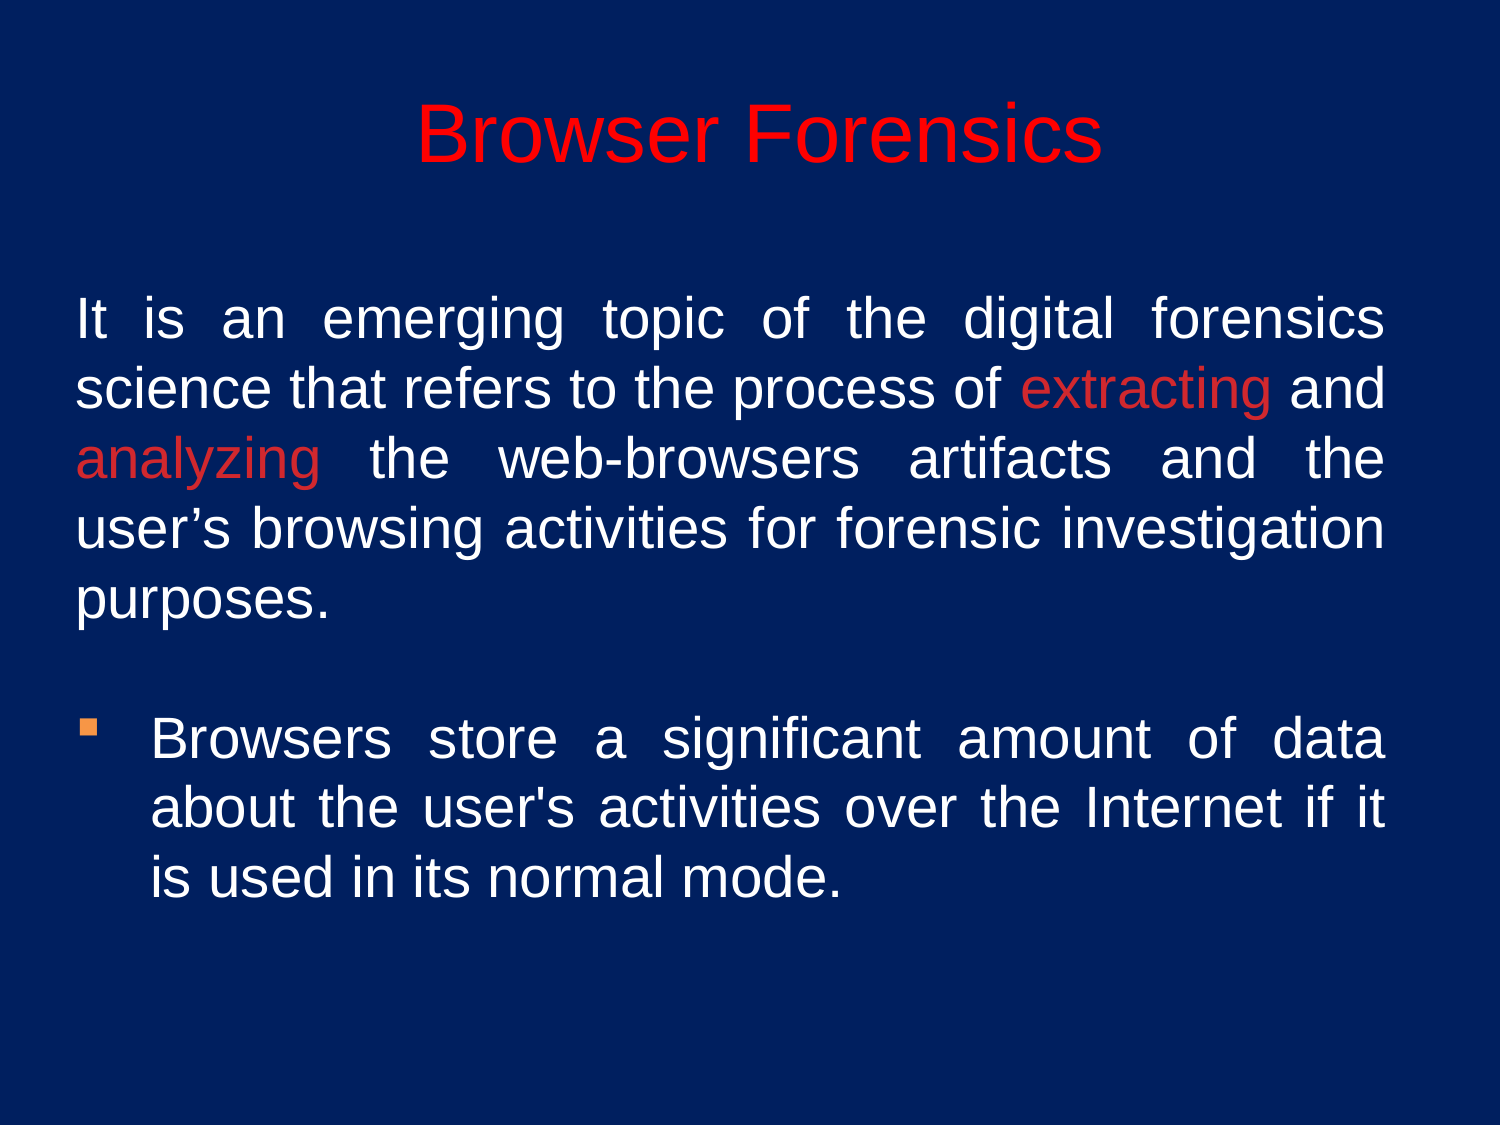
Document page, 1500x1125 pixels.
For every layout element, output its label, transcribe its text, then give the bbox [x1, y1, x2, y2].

list It is an emerging topic of the digital forensics science that refers to the process of extracting and analyzing the web-browsers artifacts and the user’s browsing activities for forensic investigation purposes. Browsers store a significant amount of data about the user's activities over the Internet if it is used in its normal mode. [75, 280, 1388, 1025]
text_box Browser Forensics [44, 53, 1456, 179]
